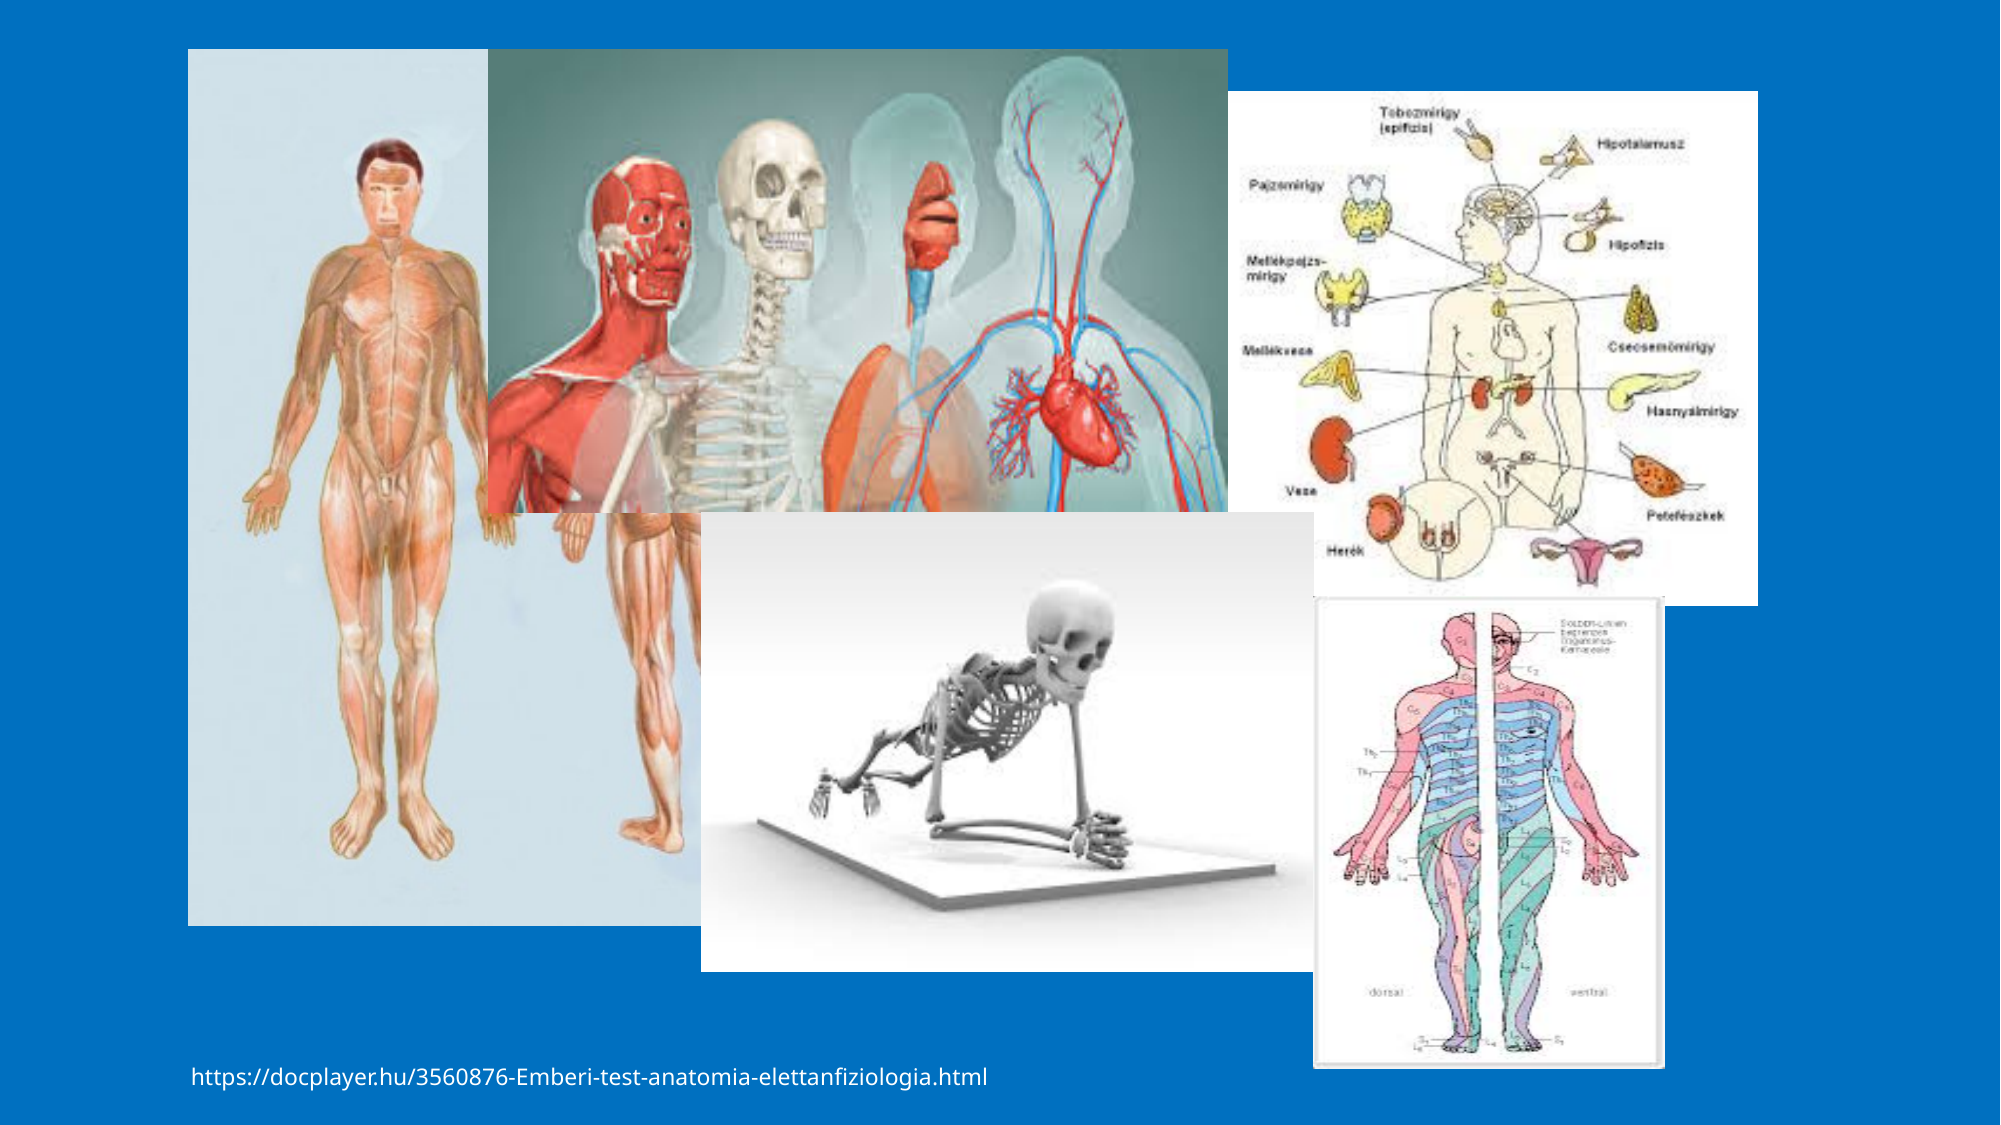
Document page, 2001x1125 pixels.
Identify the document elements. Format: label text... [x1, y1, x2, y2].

text_box https://docplayer.hu/3560876-Emberi-test-anatomia-elettanfiziologia.html [176, 1055, 1410, 1098]
picture [188, 49, 1758, 1069]
